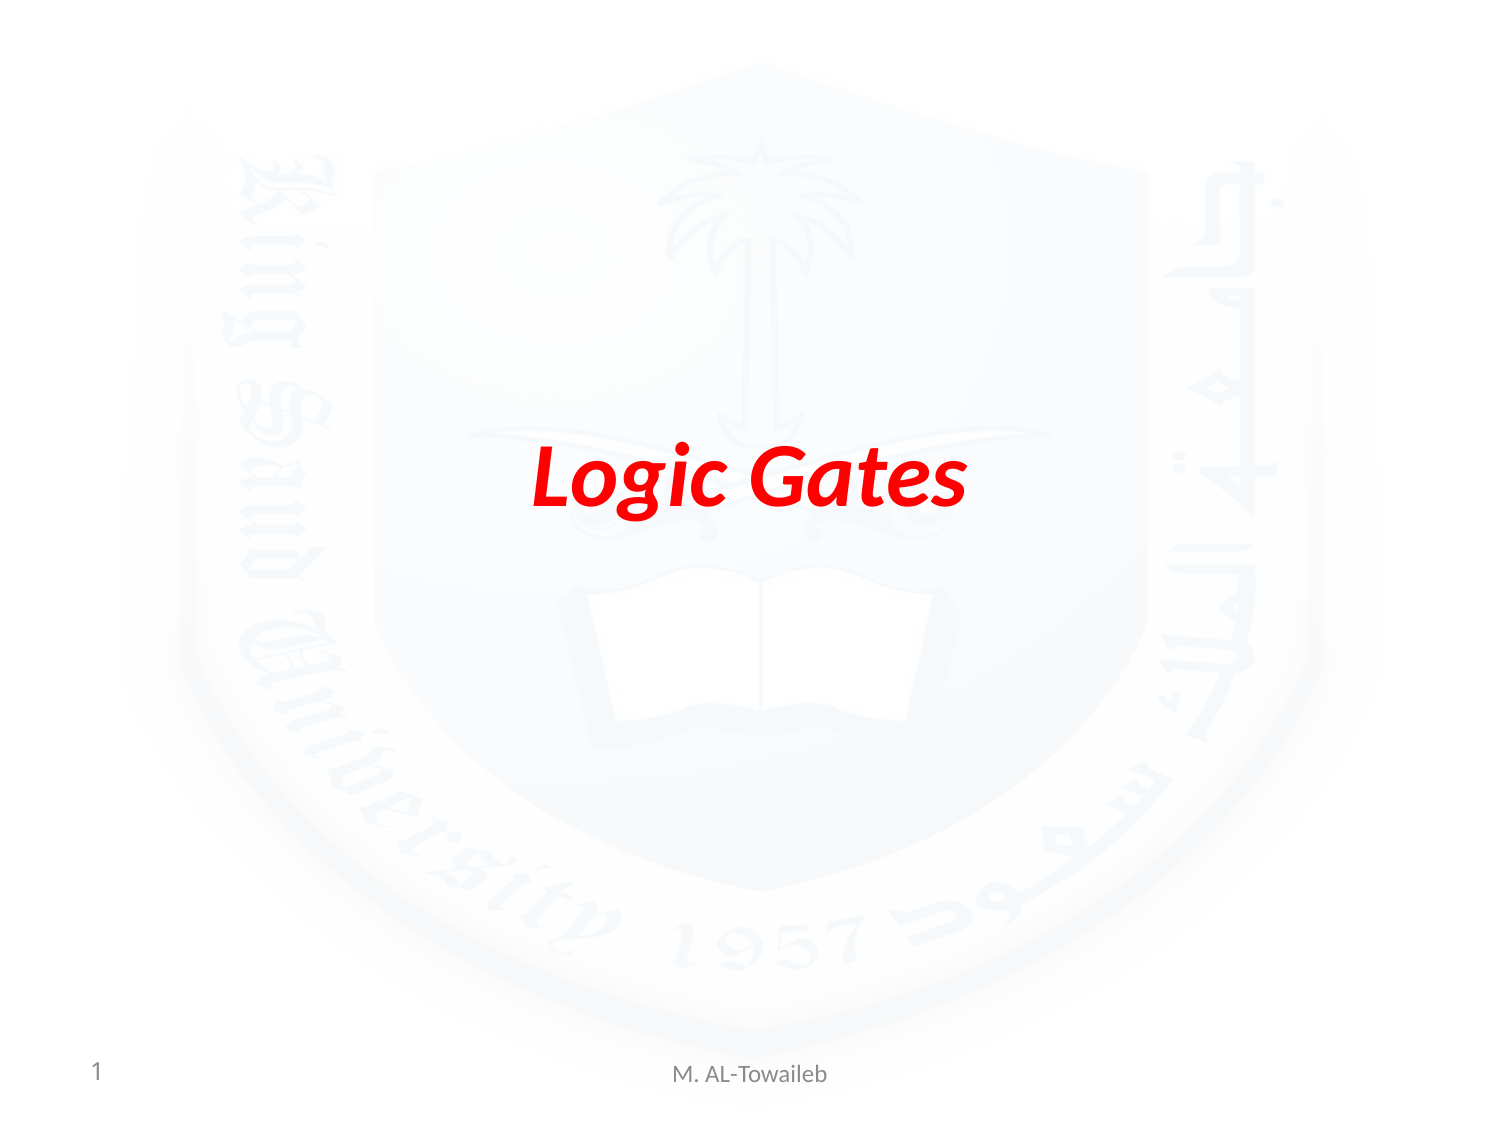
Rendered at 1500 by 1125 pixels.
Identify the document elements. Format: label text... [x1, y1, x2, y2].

footer M. AL-Towaileb [512, 1042, 988, 1103]
slide_number 1 [75, 1042, 425, 1103]
title Logic Gates [112, 349, 1388, 591]
